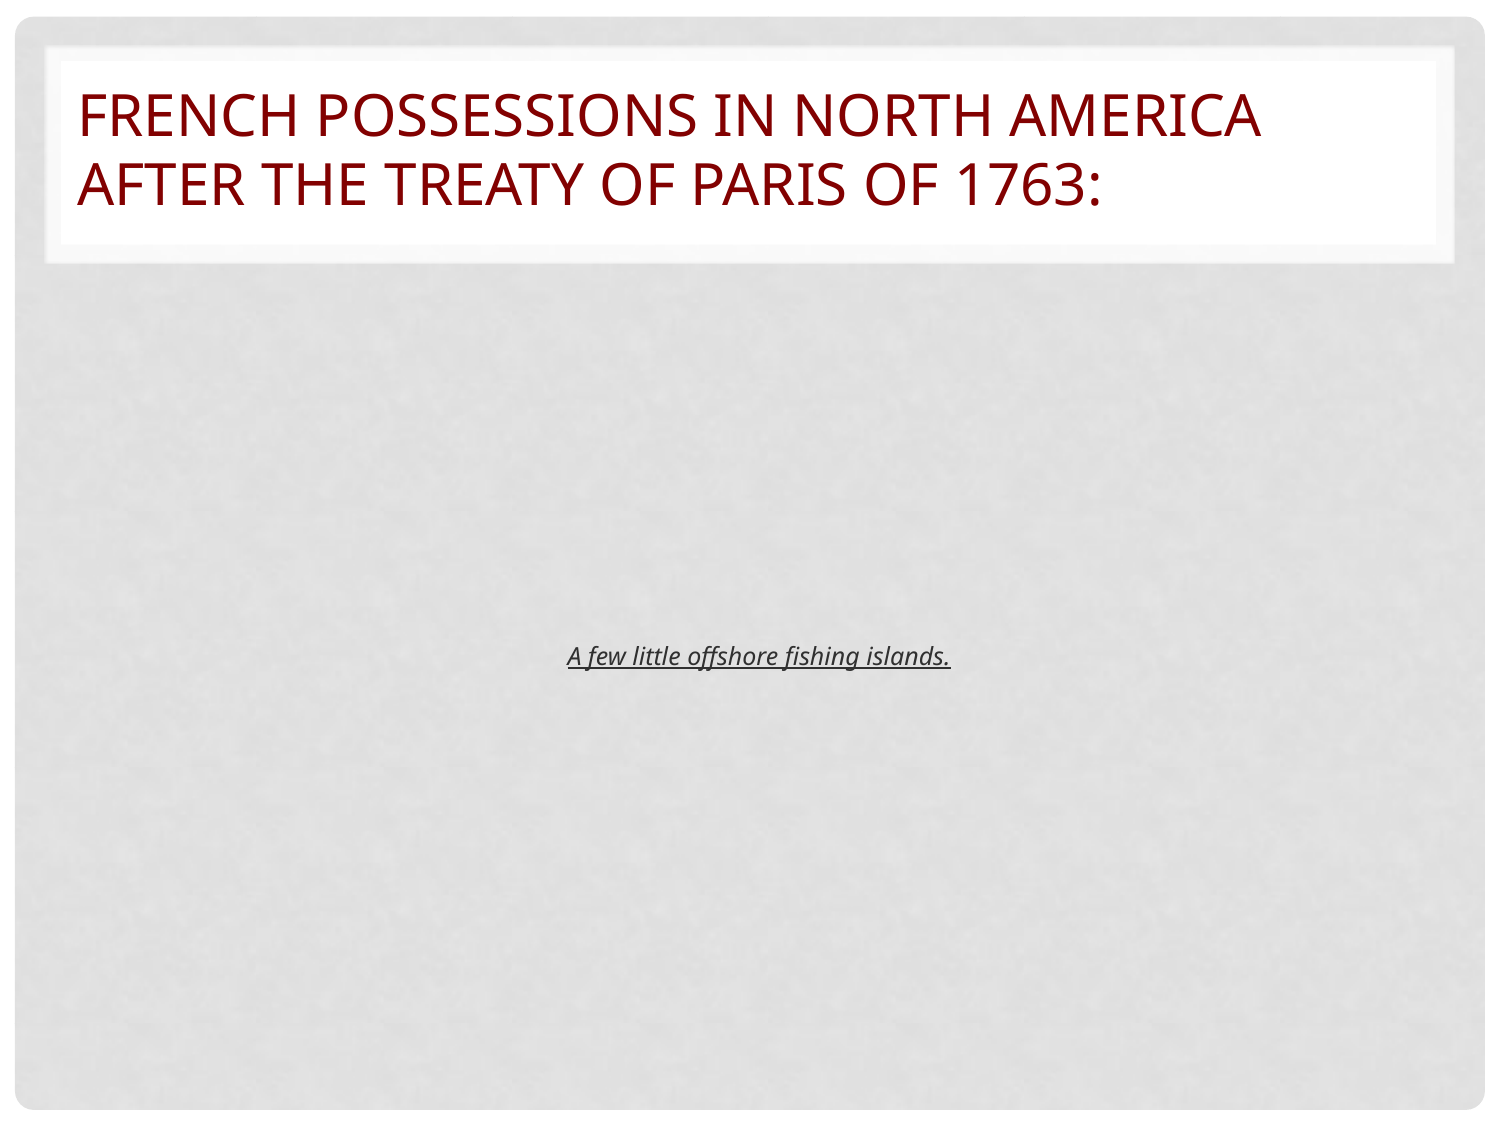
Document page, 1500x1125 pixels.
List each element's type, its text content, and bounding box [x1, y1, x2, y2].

list A few little offshore fishing islands. [75, 287, 1425, 1005]
title French possessions in North america after the treaty of Paris of 1763: [62, 62, 1418, 233]
